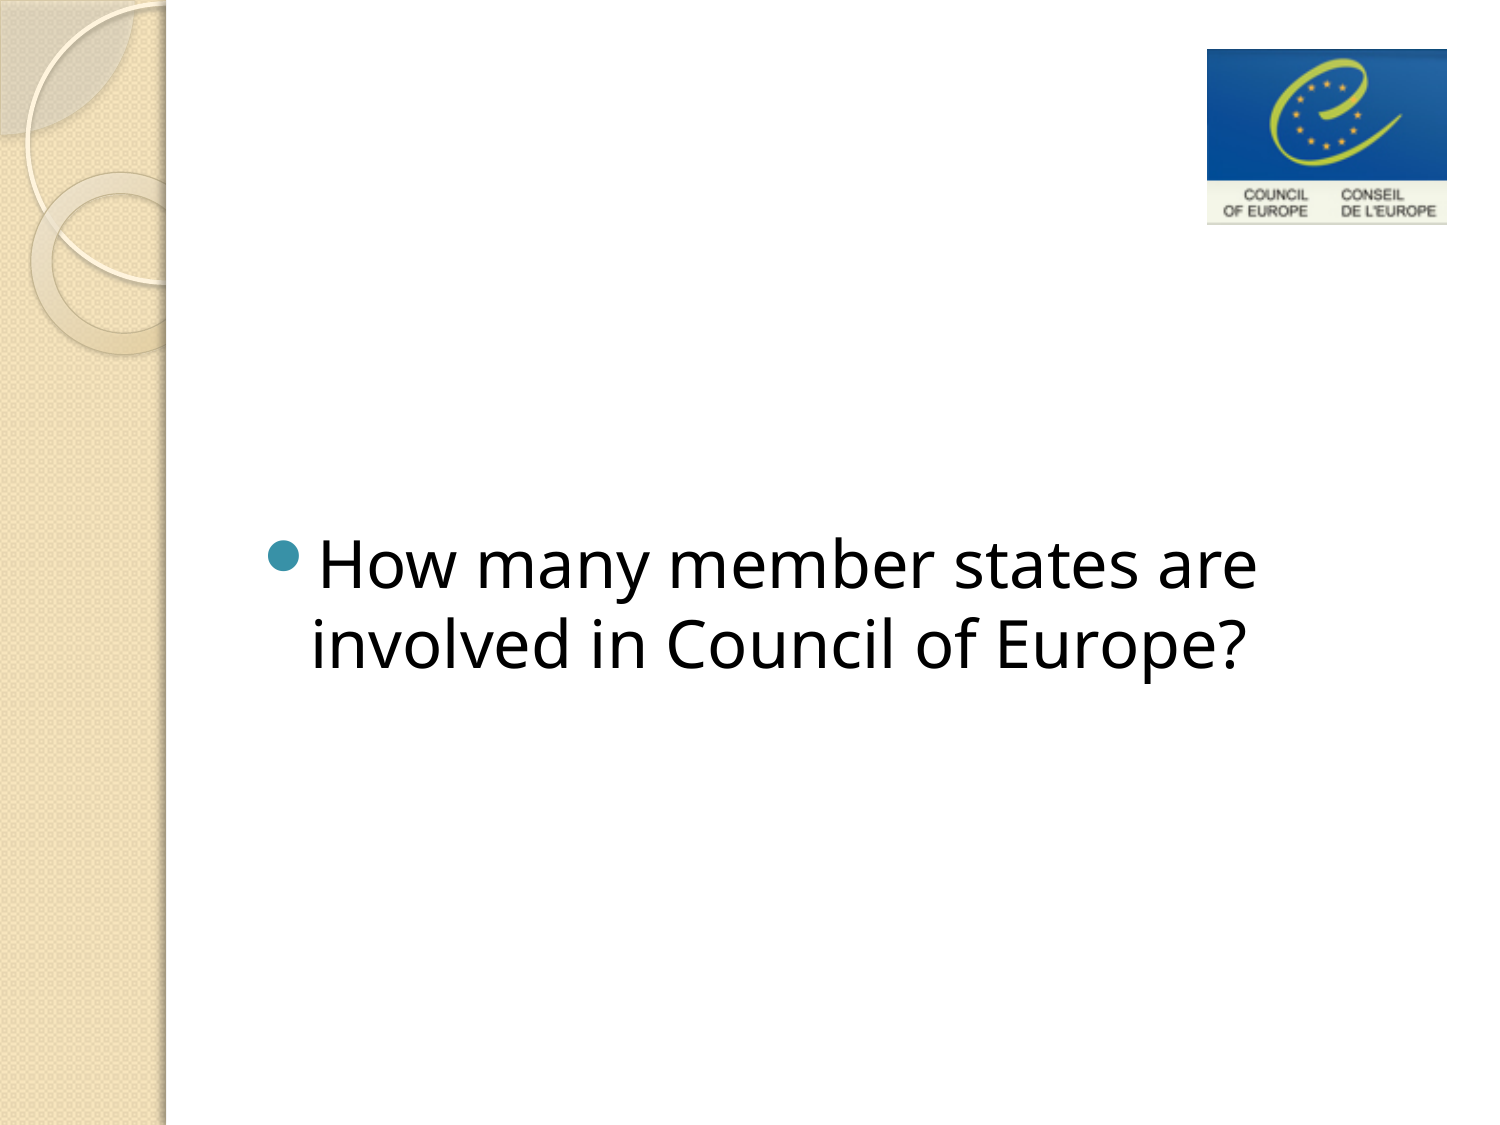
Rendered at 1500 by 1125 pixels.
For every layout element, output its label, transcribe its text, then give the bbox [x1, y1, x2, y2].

picture [1206, 49, 1447, 226]
list How many member states are involved in Council of Europe? [235, 237, 1466, 1025]
